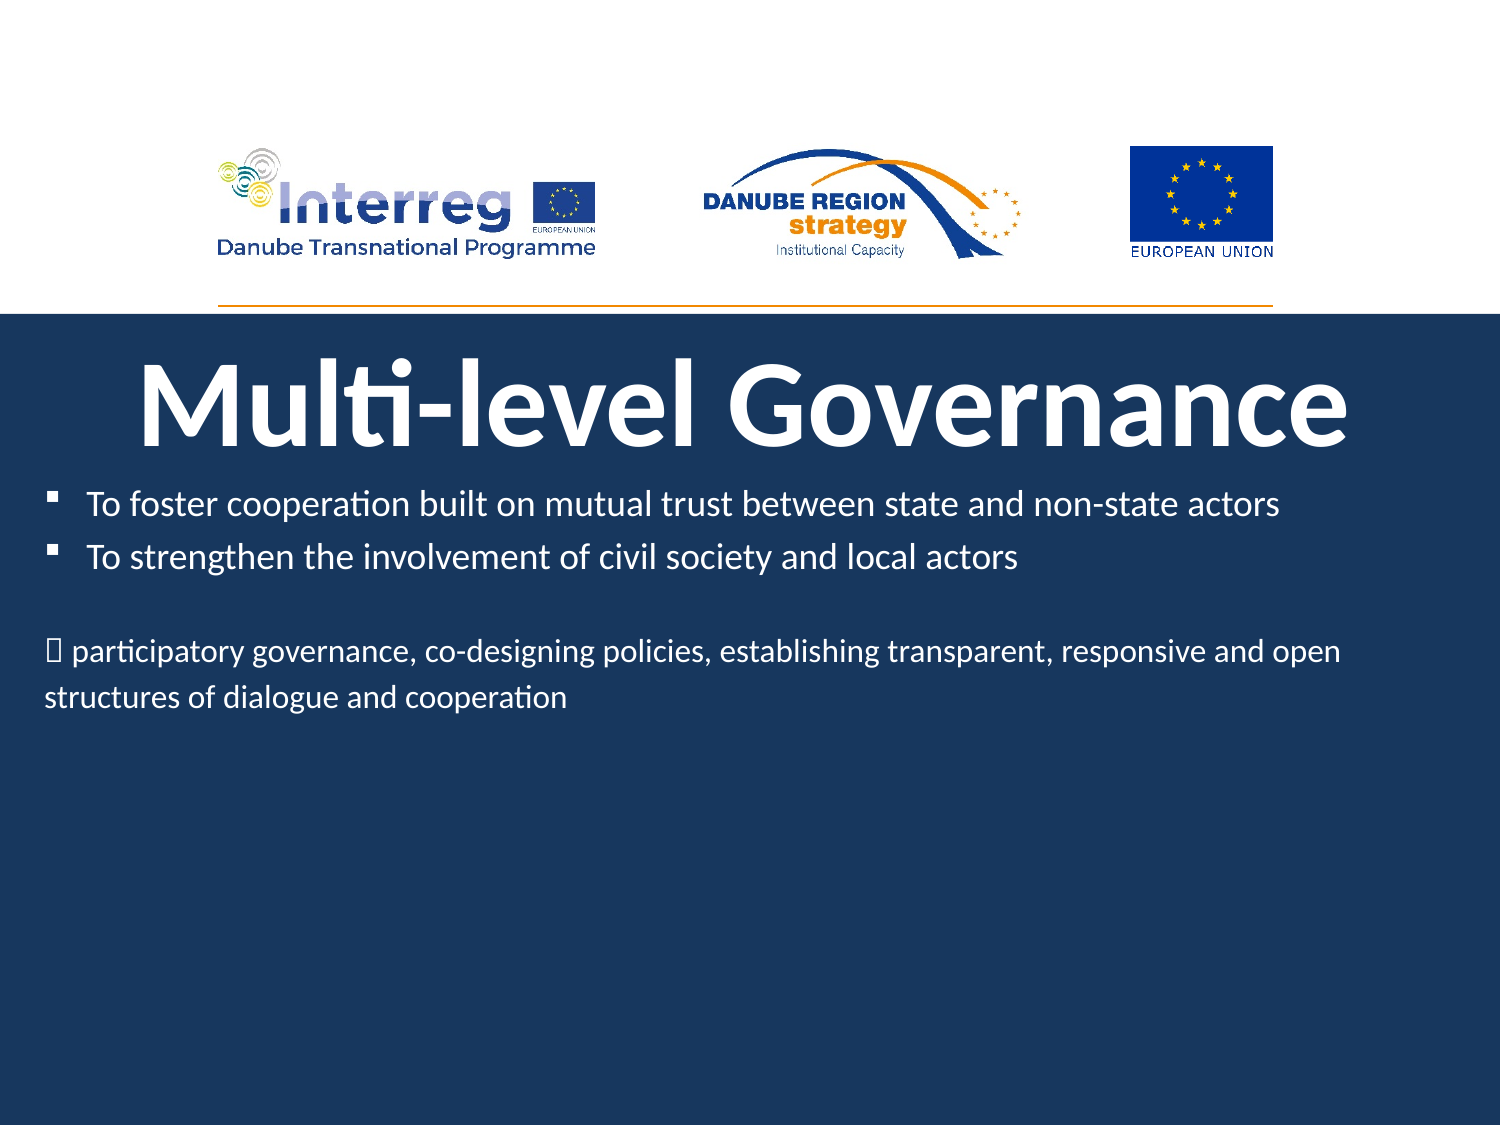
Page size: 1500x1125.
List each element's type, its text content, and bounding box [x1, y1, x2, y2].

text_box [0, 312, 1500, 1125]
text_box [218, 131, 1273, 275]
list Multi-level Governance To foster cooperation built on mutual trust between state and non-state actors To strengthen the involvement of civil society and local actors  participatory governance, co-designing policies, establishing transparent, responsive and open structures of dialogue and cooperation [29, 314, 1459, 953]
